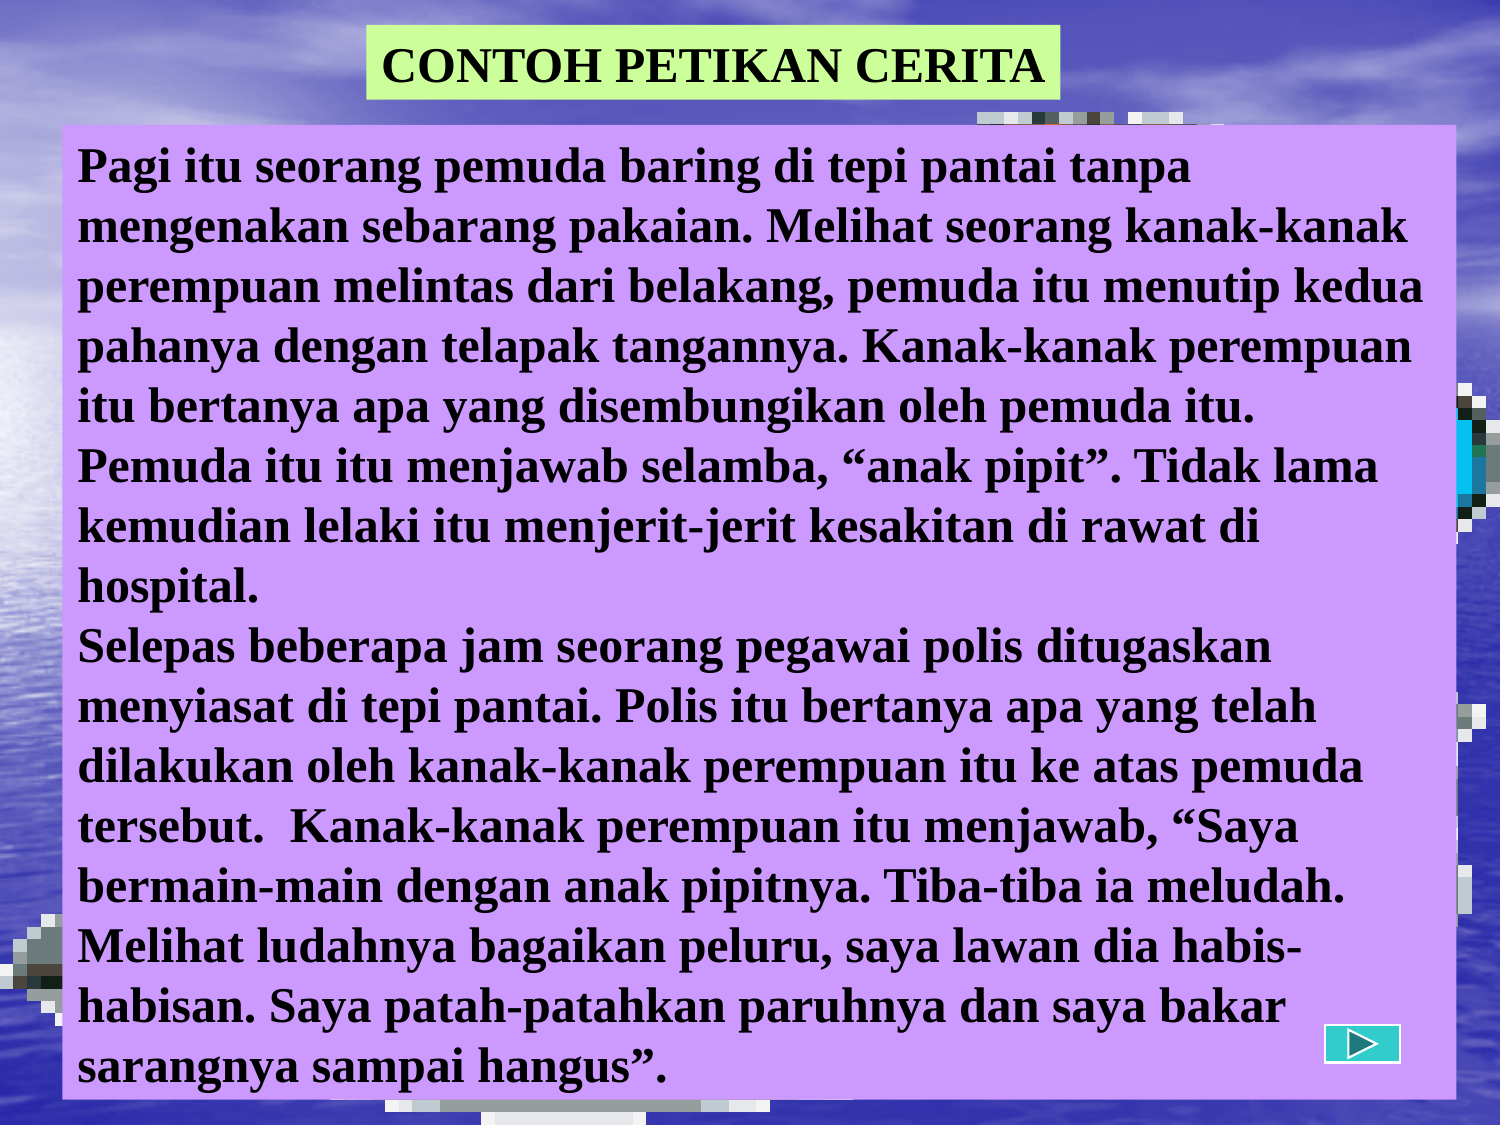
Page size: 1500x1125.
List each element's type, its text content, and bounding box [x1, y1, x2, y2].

picture [0, 112, 1500, 1125]
text_box CONTOH PETIKAN CERITA [366, 24, 1061, 100]
